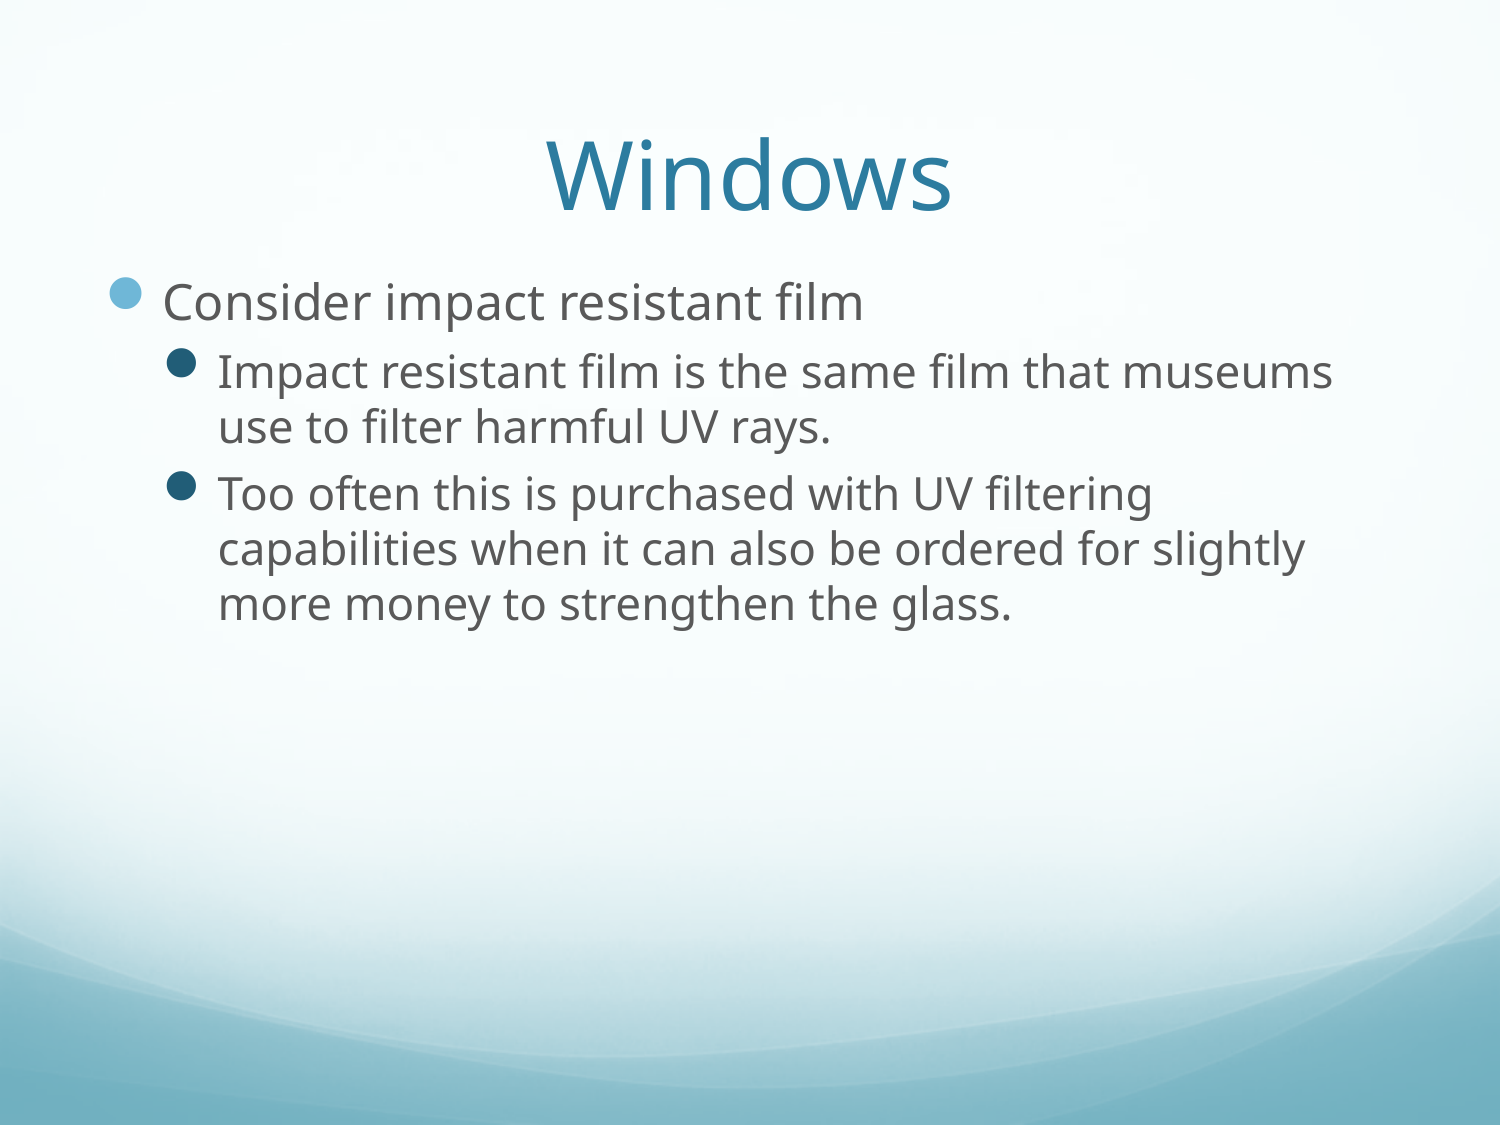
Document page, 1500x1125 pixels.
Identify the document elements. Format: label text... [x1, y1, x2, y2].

list Consider impact resistant film Impact resistant film is the same film that museums use to filter harmful UV rays. Too often this is purchased with UV filtering capabilities when it can also be ordered for slightly more money to strengthen the glass. [90, 262, 1410, 975]
title Windows [90, 17, 1410, 237]
